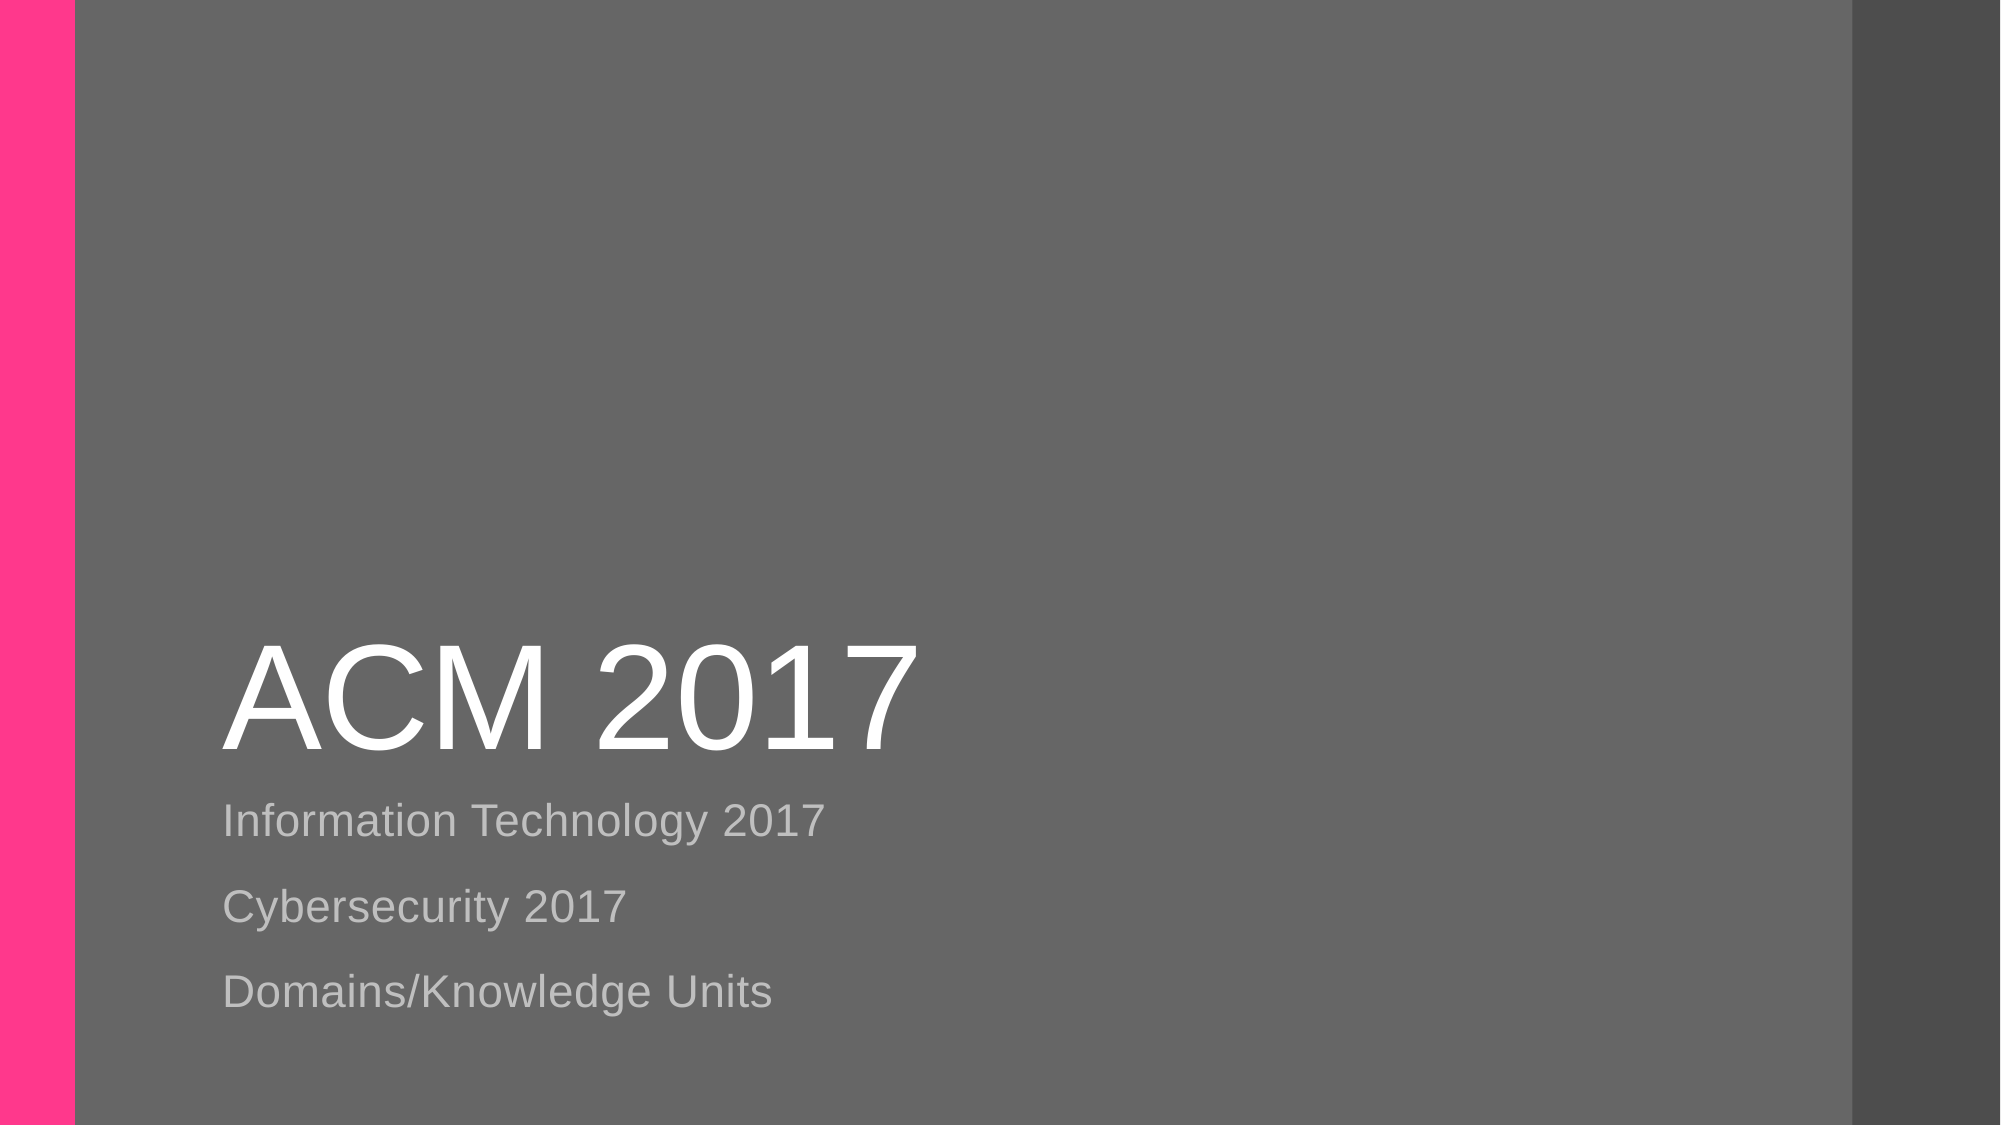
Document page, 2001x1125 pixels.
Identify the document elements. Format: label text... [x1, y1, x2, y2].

title ACM 2017 [206, 124, 1752, 787]
subtitle Information Technology 2017 Cybersecurity 2017 Domains/Knowledge Units [206, 787, 1752, 1065]
